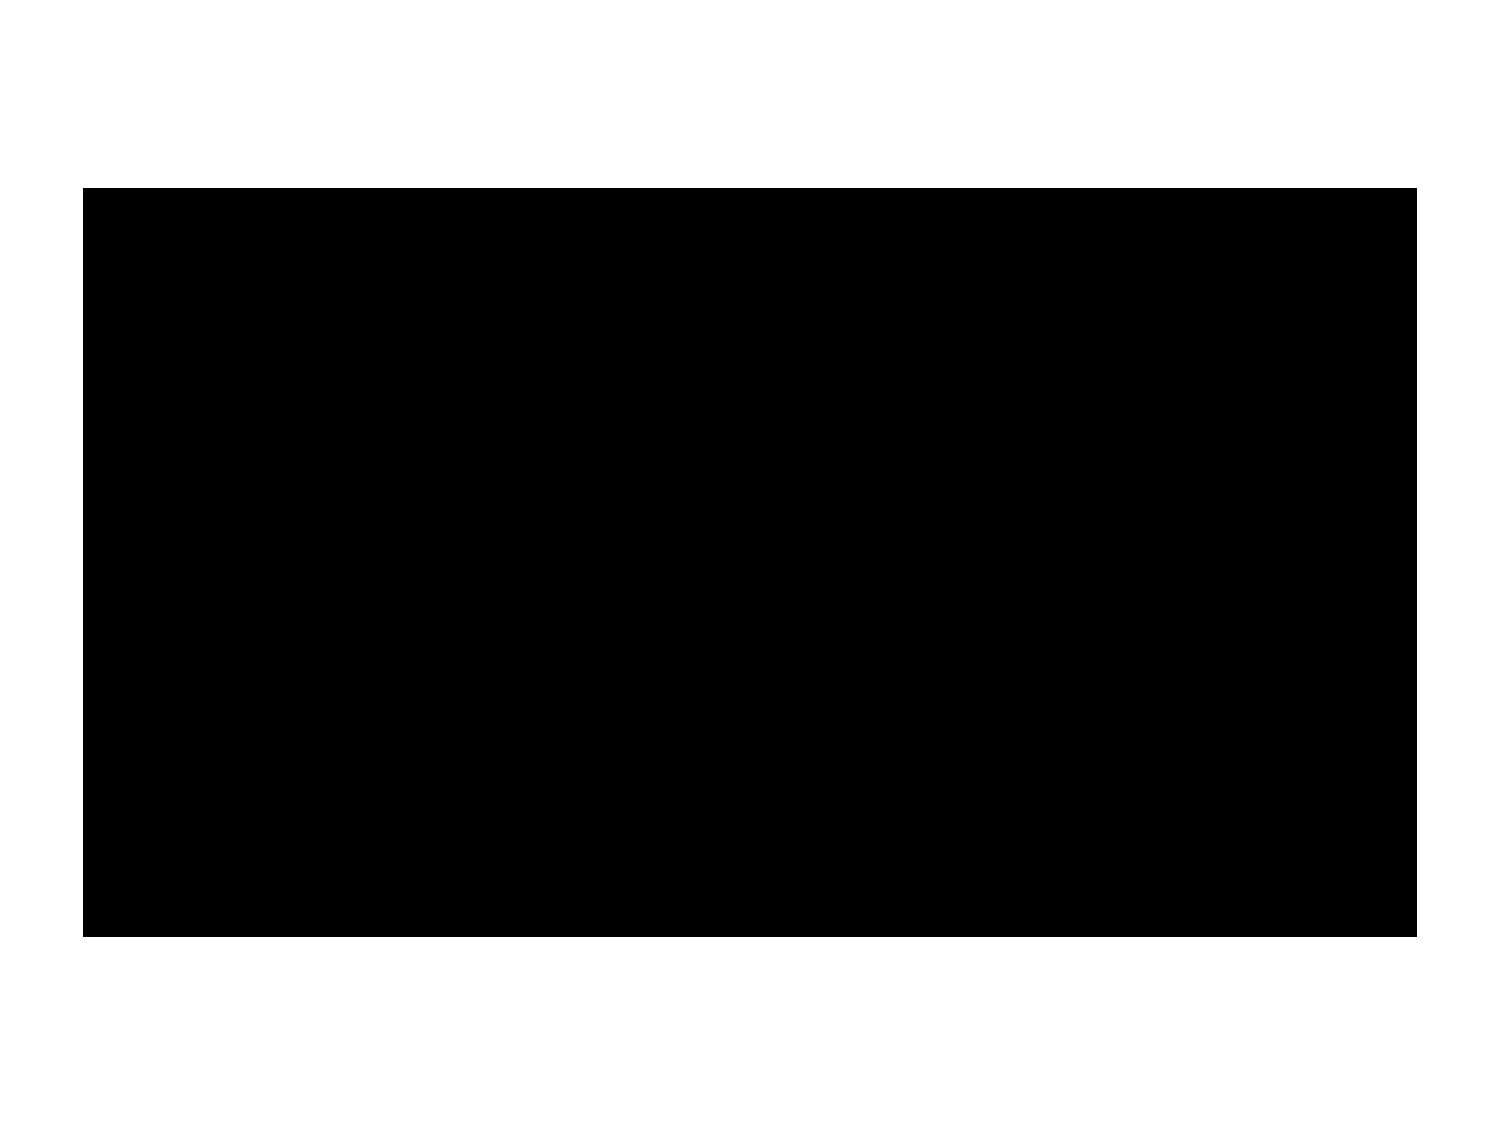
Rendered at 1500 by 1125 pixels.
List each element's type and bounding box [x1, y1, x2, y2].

text_box [82, 187, 1418, 938]
